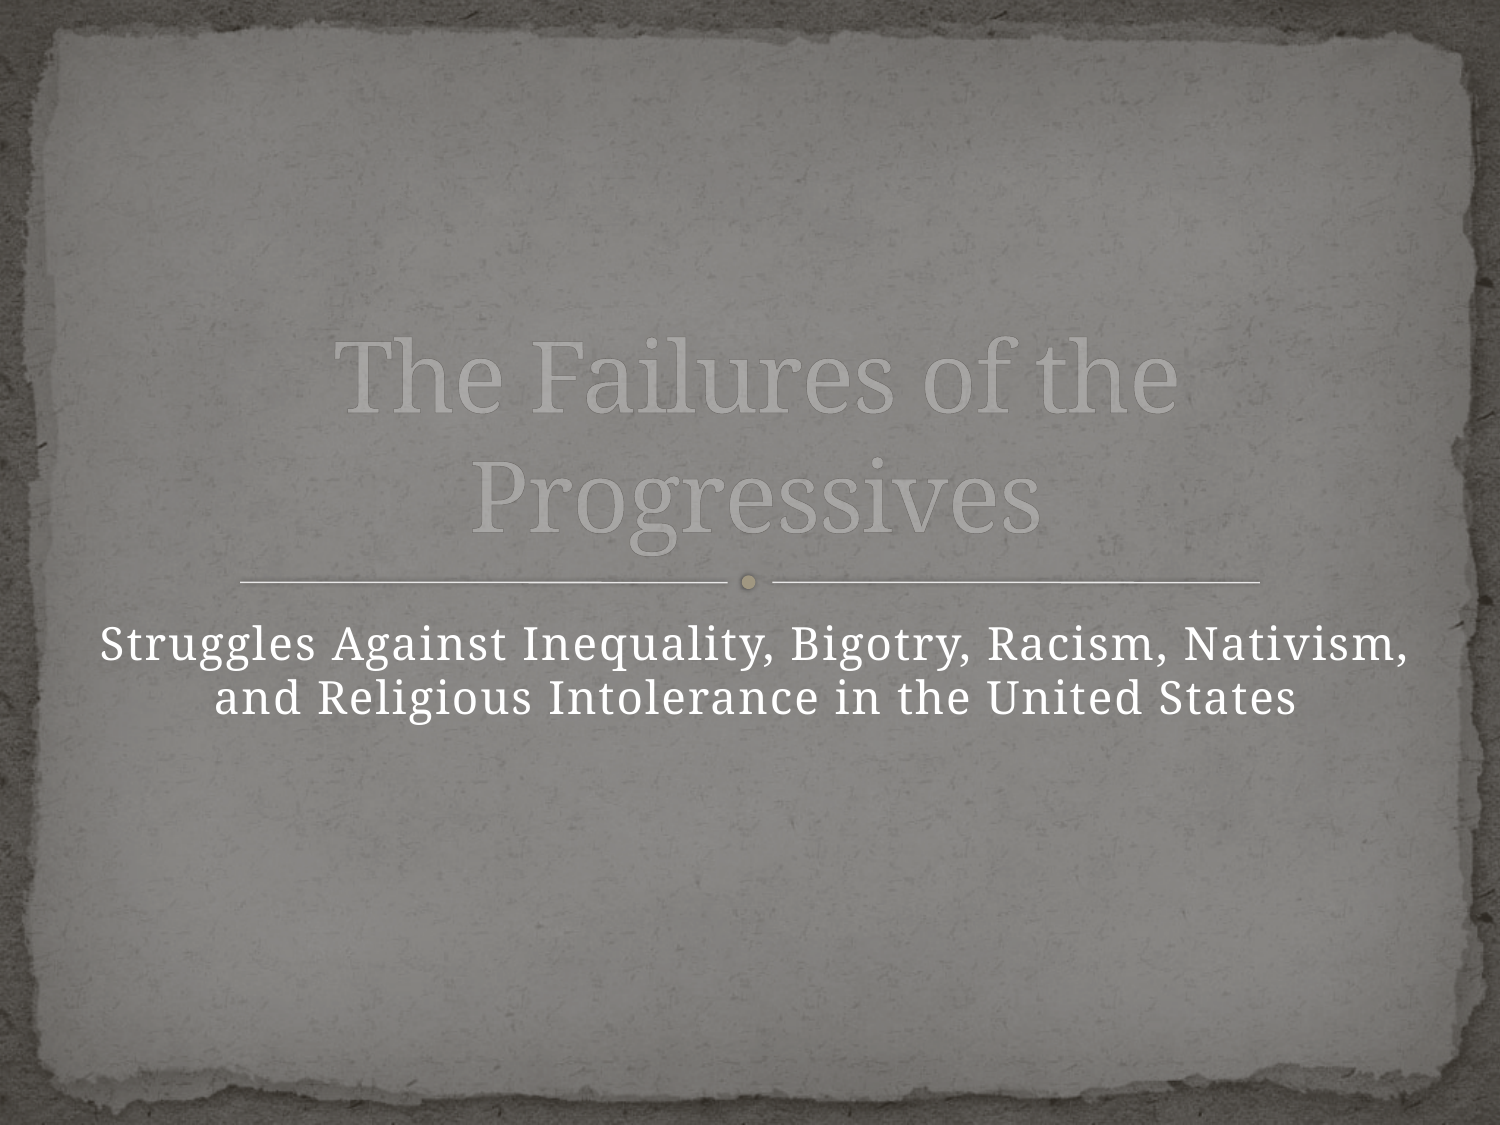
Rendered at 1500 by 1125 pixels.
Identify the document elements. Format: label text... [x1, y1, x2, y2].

title The Failures of the Progressives [74, 235, 1438, 561]
subtitle Struggles Against Inequality, Bigotry, Racism, Nativism, and Religious Intolerance in the United States [75, 606, 1438, 795]
